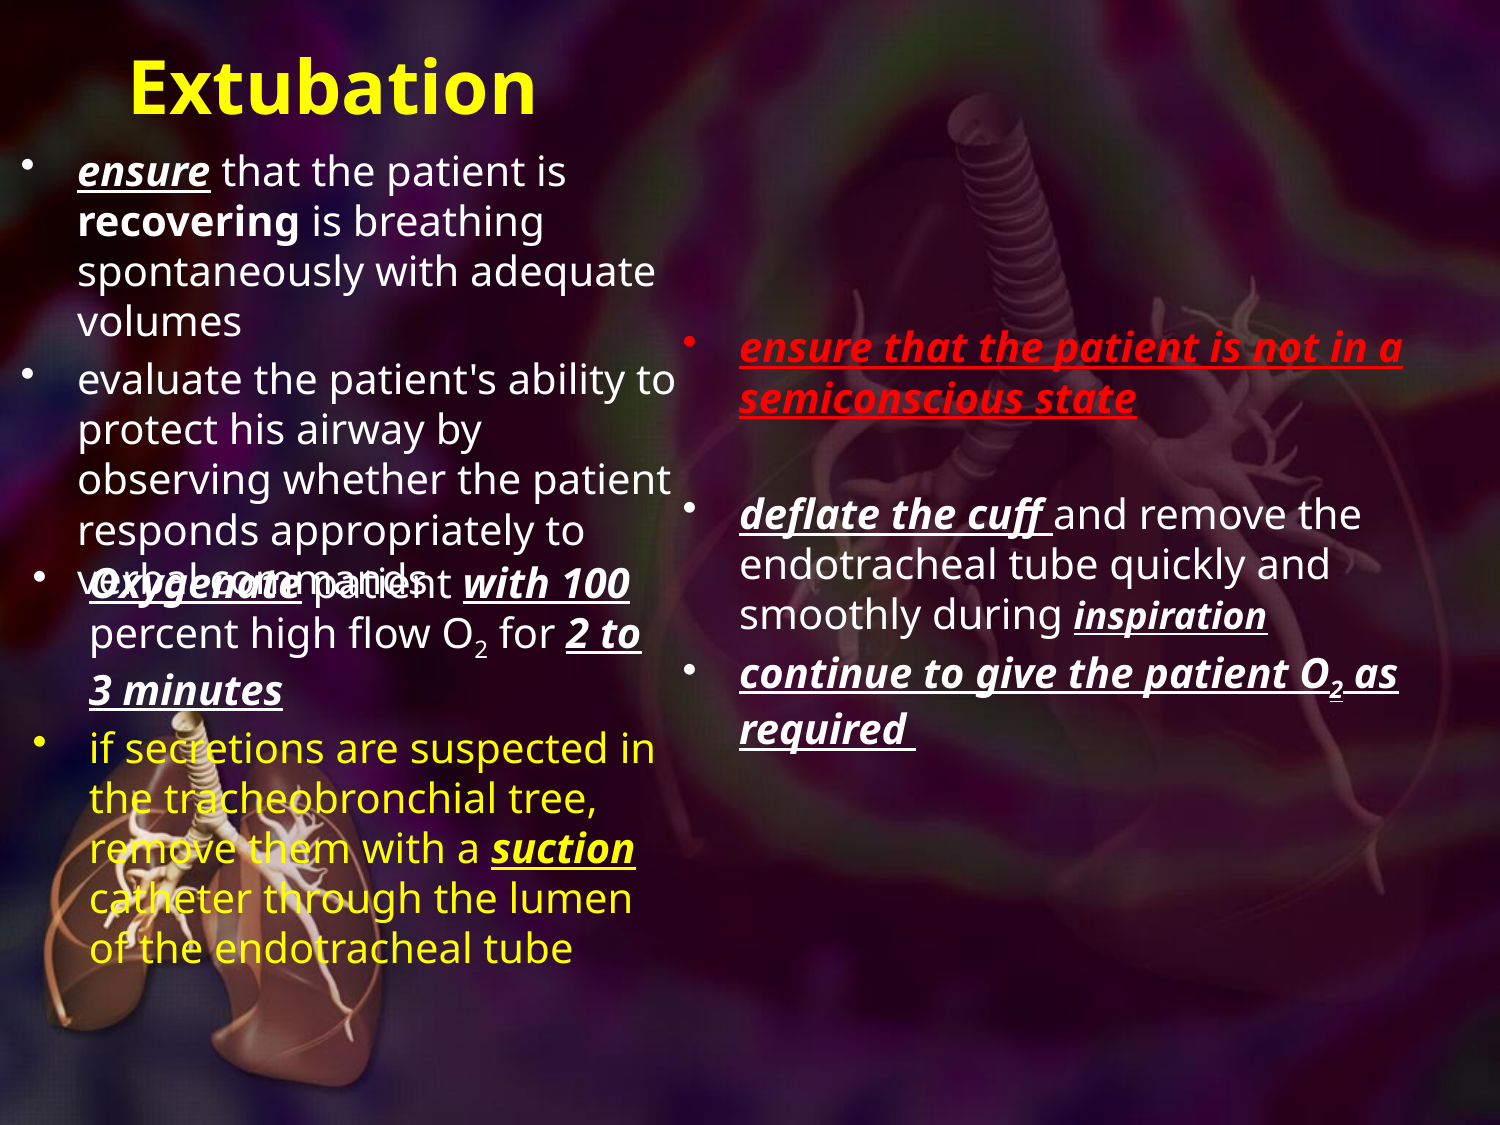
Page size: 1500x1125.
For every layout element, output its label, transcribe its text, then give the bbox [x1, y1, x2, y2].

text_box ensure that the patient is not in a semiconscious state deflate the cuff and remove the endotracheal tube quickly and smoothly during inspiration continue to give the patient O2 as required [667, 255, 1483, 931]
picture [0, 0, 1500, 1125]
title Extubation [112, 6, 1388, 138]
list ensure that the patient is recovering is breathing spontaneously with adequate volumes evaluate the patient's ability to protect his airway by observing whether the patient responds appropriately to verbal commands [5, 136, 703, 813]
text_box Oxygenate patient with 100 percent high flow O2 for 2 to 3 minutes if secretions are suspected in the tracheobronchial tree, remove them with a suction catheter through the lumen of the endotracheal tube [17, 548, 679, 1125]
